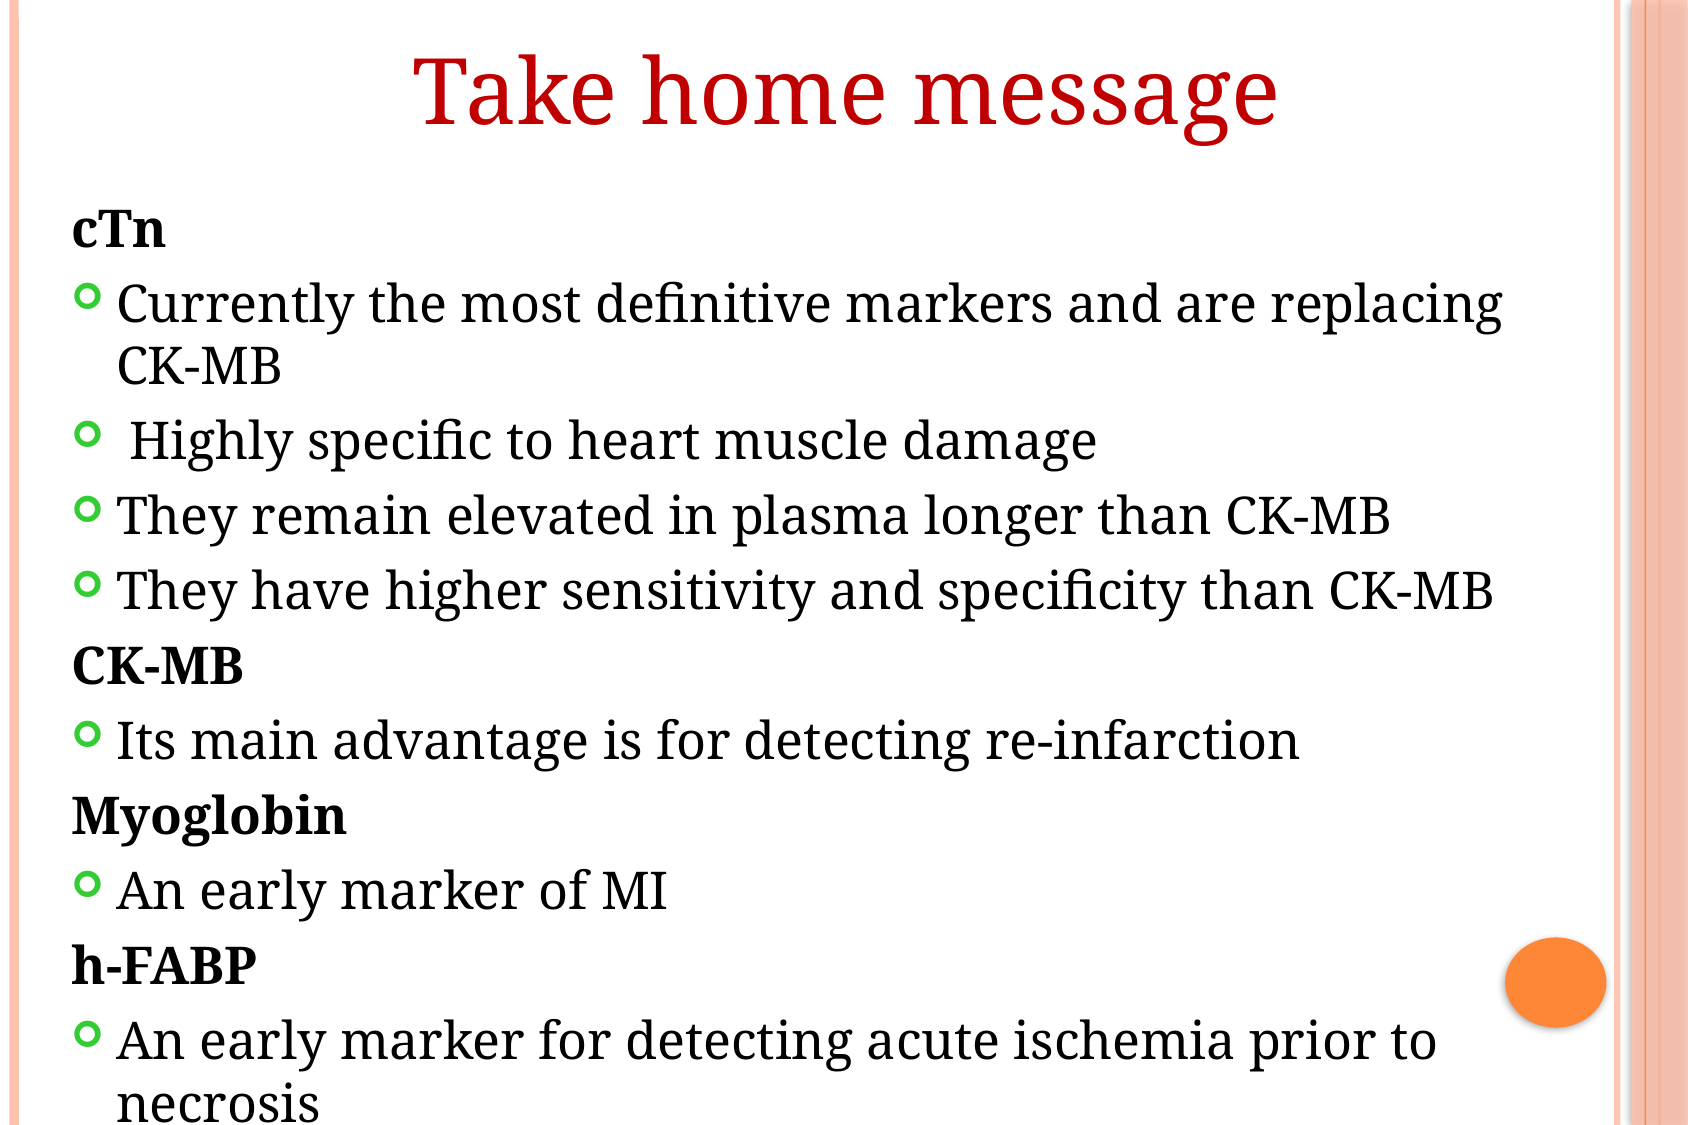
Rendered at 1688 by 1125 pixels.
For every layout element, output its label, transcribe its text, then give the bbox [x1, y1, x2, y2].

text_box Take home message [156, 24, 1538, 150]
list cTn Currently the most definitive markers and are replacing CK-MB Highly specific to heart muscle damage They remain elevated in plasma longer than CK-MB They have higher sensitivity and specificity than CK-MB CK-MB Its main advantage is for detecting re-infarction Myoglobin An early marker of MI h-FABP An early marker for detecting acute ischemia prior to necrosis [56, 187, 1607, 1063]
